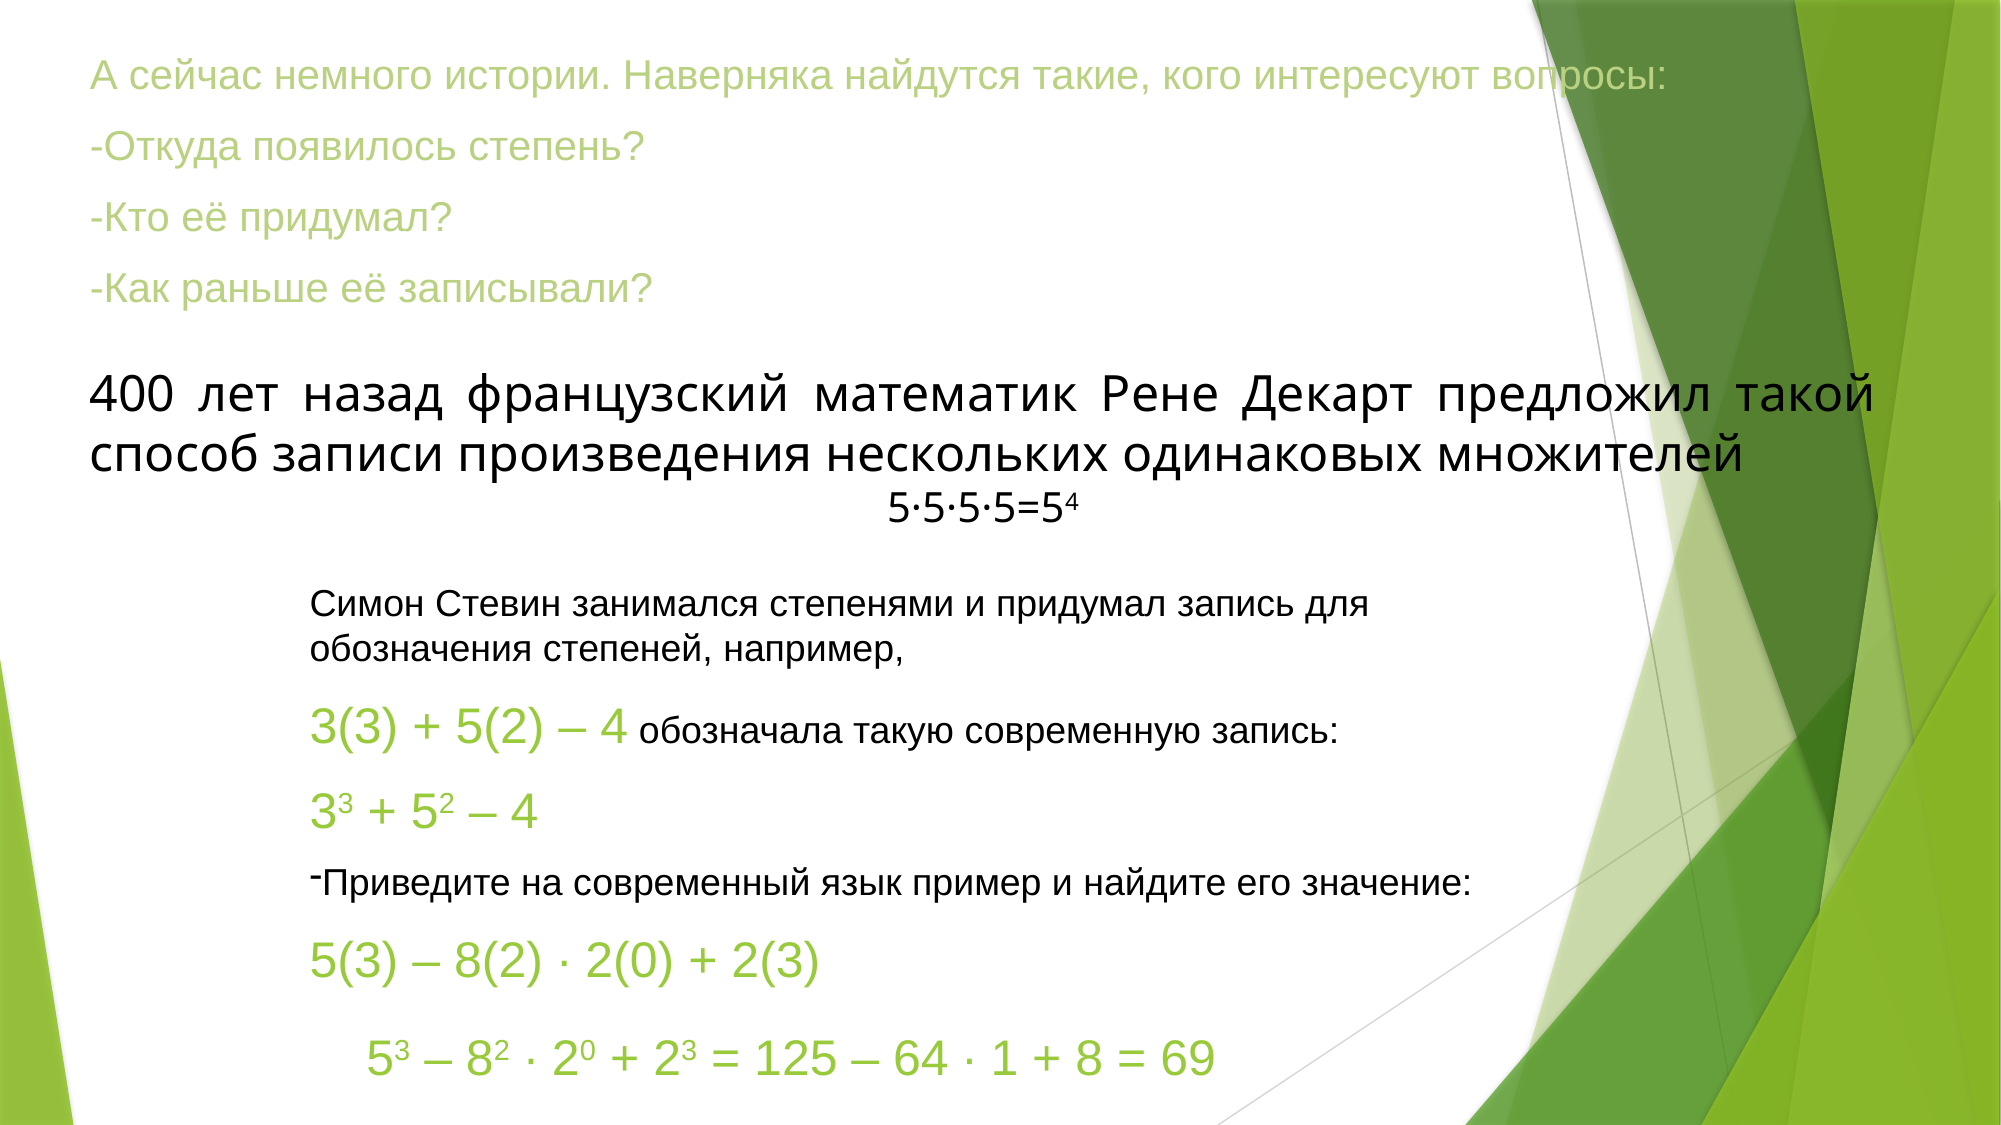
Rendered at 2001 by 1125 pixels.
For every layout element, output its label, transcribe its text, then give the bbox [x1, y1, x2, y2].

text_box А сейчас немного истории. Наверняка найдутся такие, кого интересуют вопросы: -Откуда появилось степень? -Кто её придумал? -Как раньше её записывали? [75, 40, 1891, 318]
text_box 400 лет назад французский математик Рене Декарт предложил такой способ записи произведения нескольких одинаковых множителей 5·5·5·5=54 [75, 353, 1891, 659]
text_box Симон Стевин занимался степенями и придумал запись для обозначения степеней, например, 3(3) + 5(2) – 4 обозначала такую современную запись: 33 + 52 – 4 Приведите на современный язык пример и найдите его значение: 5(3) – 8(2) ∙ 2(0) + 2(3) [294, 659, 1571, 995]
text_box 53 – 82 ∙ 20 + 23 = 125 – 64 ∙ 1 + 8 = 69 [351, 1018, 1368, 1093]
